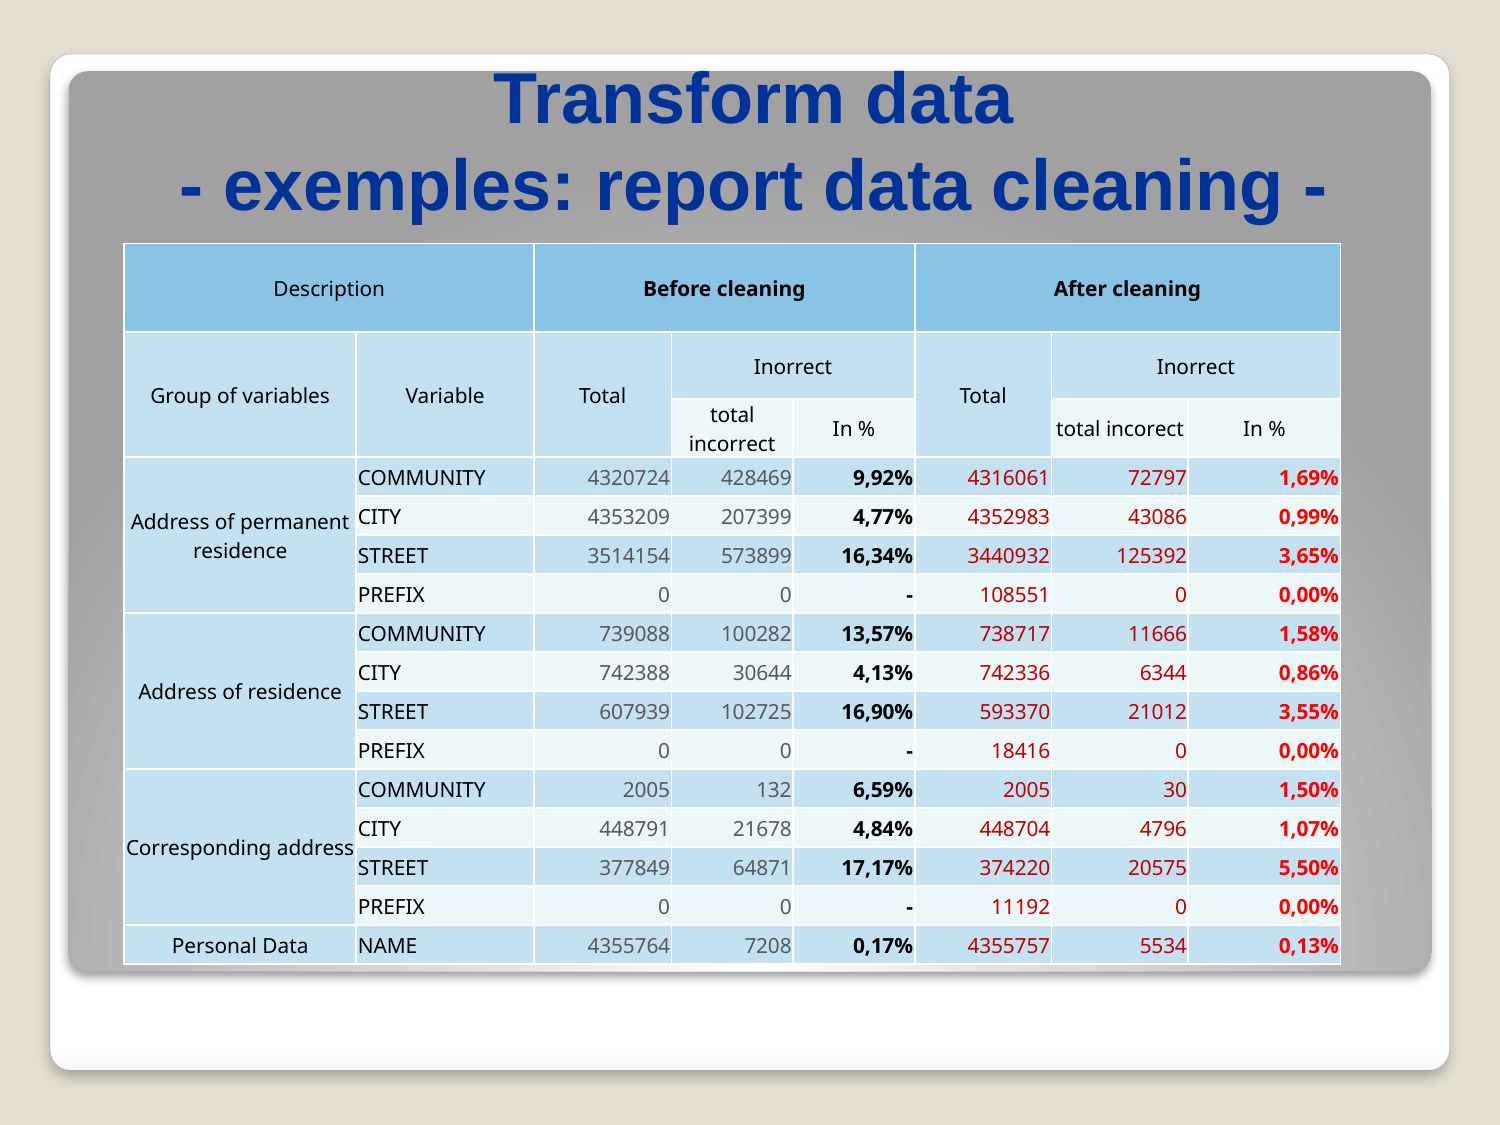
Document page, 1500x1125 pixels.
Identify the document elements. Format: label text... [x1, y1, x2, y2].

table_cell 6344 [1052, 653, 1187, 690]
table_cell 4352983 [916, 497, 1051, 534]
table_cell 448704 [916, 809, 1051, 846]
table_cell 3,55% [1189, 692, 1340, 729]
table_cell 0 [535, 887, 671, 924]
table_cell COMMUNITY [357, 458, 533, 495]
table_cell 132 [672, 770, 792, 807]
table_header After cleaning [916, 244, 1340, 331]
table_cell 16,34% [794, 536, 914, 573]
table_cell 4796 [1052, 809, 1187, 846]
table_cell 742388 [535, 653, 671, 690]
table_cell Address of permanent residence [125, 458, 355, 612]
table_cell 100282 [672, 614, 792, 651]
table_cell STREET [357, 536, 533, 573]
table_cell 0,00% [1189, 887, 1340, 924]
table_cell 593370 [916, 692, 1051, 729]
table_cell 3,65% [1189, 536, 1340, 573]
table_cell total incorrect [672, 400, 792, 456]
table_cell 0 [672, 887, 792, 924]
table_cell PREFIX [357, 731, 533, 768]
table_cell 428469 [672, 458, 792, 495]
table_cell - [794, 731, 914, 768]
table_cell 4353209 [535, 497, 671, 534]
table_cell 3440932 [916, 536, 1051, 573]
table_cell 21678 [672, 809, 792, 846]
table_cell 738717 [916, 614, 1051, 651]
table_cell 573899 [672, 536, 792, 573]
table_cell 72797 [1052, 458, 1187, 495]
table_cell 1,07% [1189, 809, 1340, 846]
table_cell Corresponding address [125, 770, 355, 924]
table_cell 0 [1052, 731, 1187, 768]
table_cell Inorrect [672, 333, 914, 398]
table_cell 607939 [535, 692, 671, 729]
table_cell 18416 [916, 731, 1051, 768]
table_cell NAME [357, 926, 533, 963]
table_cell 4,77% [794, 497, 914, 534]
table_cell 4316061 [916, 458, 1051, 495]
table_cell 0,00% [1189, 731, 1340, 768]
table_cell Inorrect [1052, 333, 1340, 398]
table_cell 16,90% [794, 692, 914, 729]
table_cell 21012 [1052, 692, 1187, 729]
table_cell 0 [672, 731, 792, 768]
table_cell 4355764 [535, 926, 671, 963]
table_cell STREET [357, 692, 533, 729]
table_cell PREFIX [357, 575, 533, 612]
table_cell COMMUNITY [357, 614, 533, 651]
table_cell Address of residence [125, 614, 355, 768]
table_cell 5,50% [1189, 848, 1340, 885]
table_cell 125392 [1052, 536, 1187, 573]
table_cell 4355757 [916, 926, 1051, 963]
table_cell 20575 [1052, 848, 1187, 885]
table_cell 0 [1052, 887, 1187, 924]
table_cell 4,84% [794, 809, 914, 846]
table_cell 1,69% [1189, 458, 1340, 495]
table_cell 448791 [535, 809, 671, 846]
table_cell Total [535, 333, 671, 456]
table_cell In % [794, 400, 914, 456]
table_cell CITY [357, 497, 533, 534]
table_cell 11666 [1052, 614, 1187, 651]
table_cell 1,58% [1189, 614, 1340, 651]
table_cell 30 [1052, 770, 1187, 807]
table_cell 30644 [672, 653, 792, 690]
title Transform data - exemples: report data cleaning - [82, 42, 1425, 232]
table_cell 0 [1052, 575, 1187, 612]
table_cell 17,17% [794, 848, 914, 885]
table_cell - [794, 575, 914, 612]
table_cell 0 [535, 575, 671, 612]
table_cell 739088 [535, 614, 671, 651]
table_cell Group of variables [125, 333, 355, 456]
table_header Description [125, 244, 533, 331]
table_cell 11192 [916, 887, 1051, 924]
table_cell 64871 [672, 848, 792, 885]
table_cell 5534 [1052, 926, 1187, 963]
table_cell 4320724 [535, 458, 671, 495]
table_header Before cleaning [535, 244, 914, 331]
table_cell 6,59% [794, 770, 914, 807]
table_cell 374220 [916, 848, 1051, 885]
table_cell 2005 [916, 770, 1051, 807]
table_cell STREET [357, 848, 533, 885]
table_cell 742336 [916, 653, 1051, 690]
table_cell 102725 [672, 692, 792, 729]
table_cell CITY [357, 809, 533, 846]
table_cell 0 [672, 575, 792, 612]
table_cell 13,57% [794, 614, 914, 651]
table_cell 1,50% [1189, 770, 1340, 807]
table_cell COMMUNITY [357, 770, 533, 807]
table_cell 207399 [672, 497, 792, 534]
table_cell Personal Data [125, 926, 355, 963]
table_cell 3514154 [535, 536, 671, 573]
table_cell 0,13% [1189, 926, 1340, 963]
table_cell PREFIX [357, 887, 533, 924]
table_cell 377849 [535, 848, 671, 885]
table_cell 0,00% [1189, 575, 1340, 612]
table_cell Total [916, 333, 1051, 456]
table_cell 9,92% [794, 458, 914, 495]
table_cell In % [1189, 400, 1340, 456]
table_cell 2005 [535, 770, 671, 807]
table_cell 0,17% [794, 926, 914, 963]
table_cell - [794, 887, 914, 924]
table_cell 0,86% [1189, 653, 1340, 690]
table_cell Variable [357, 333, 533, 456]
table_cell 0,99% [1189, 497, 1340, 534]
table_cell 0 [535, 731, 671, 768]
table_cell total incorect [1052, 400, 1187, 456]
table_cell 4,13% [794, 653, 914, 690]
table_cell CITY [357, 653, 533, 690]
table_cell 7208 [672, 926, 792, 963]
table_cell 108551 [916, 575, 1051, 612]
table_cell 43086 [1052, 497, 1187, 534]
